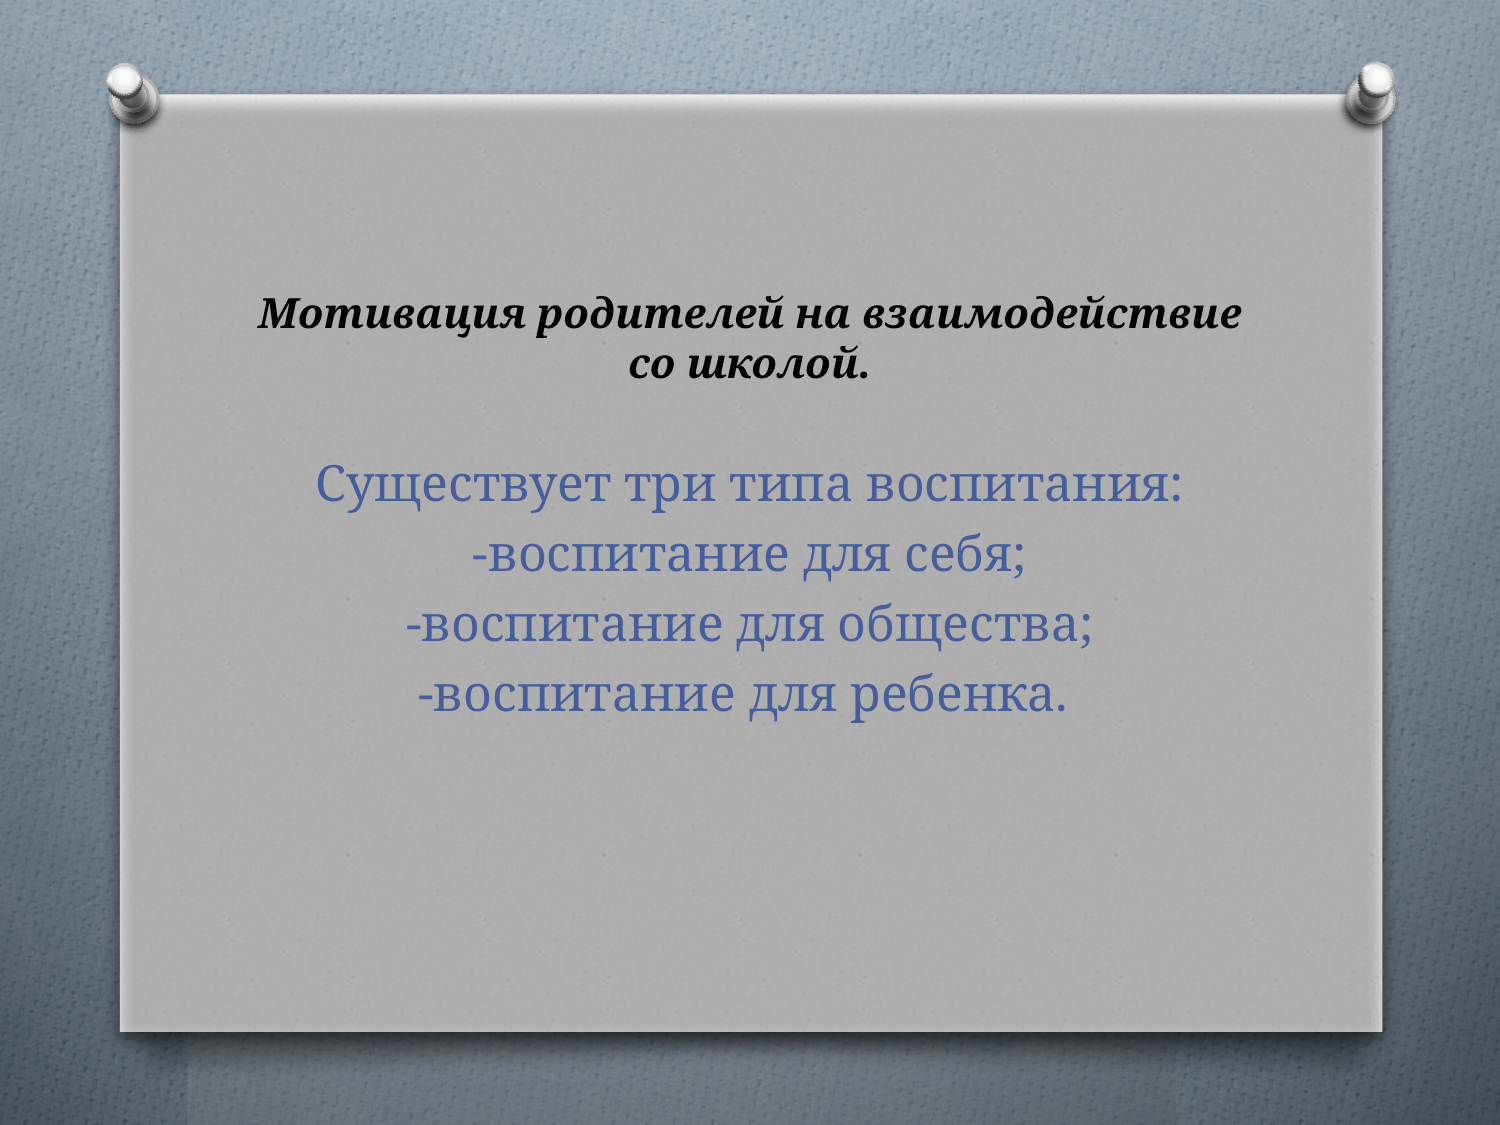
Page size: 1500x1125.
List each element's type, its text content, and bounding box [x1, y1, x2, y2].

picture [1317, 35, 1439, 156]
list Существует три типа воспитания: -воспитание для себя; -воспитание для общества; -воспитание для ребенка. [238, 444, 1262, 826]
title Мотивация родителей на взаимодействие со школой. [237, 208, 1263, 445]
picture [75, 29, 198, 153]
